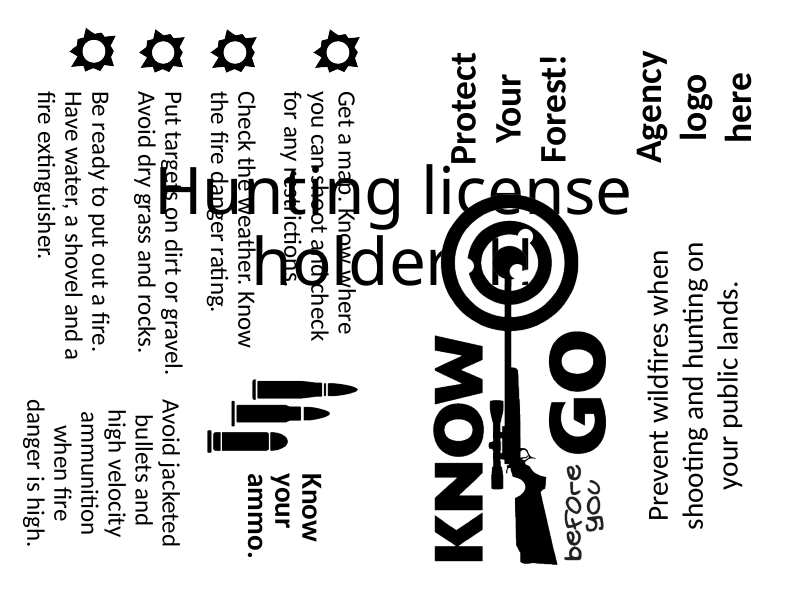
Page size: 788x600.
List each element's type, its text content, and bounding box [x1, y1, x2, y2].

title Hunting license holder H [581, 98, 729, 293]
text_box Agency logo here [616, 29, 766, 186]
picture [210, 29, 257, 73]
picture [313, 29, 360, 73]
text_box Know your ammo. [242, 473, 324, 580]
picture [138, 29, 185, 73]
text_box Protect Your Forest! [430, 24, 581, 194]
picture [208, 195, 705, 564]
picture [69, 27, 116, 72]
text_box Get a map. Know where you can shoot and check for any restrictions. Check the weather. Know the fire danger rating. Put targets on dirt or gravel. Avoid dry grass and rocks. Be ready to put out a fire. Have water, a shovel and a fire extinguisher. [33, 91, 361, 378]
title Hunting license holder H [361, 98, 433, 293]
text_box Avoid jacketed bullets and high velocity ammunition when fire danger is high. [22, 389, 185, 558]
text_box Prevent wildfires when shooting and hunting on your public lands. [631, 189, 751, 583]
